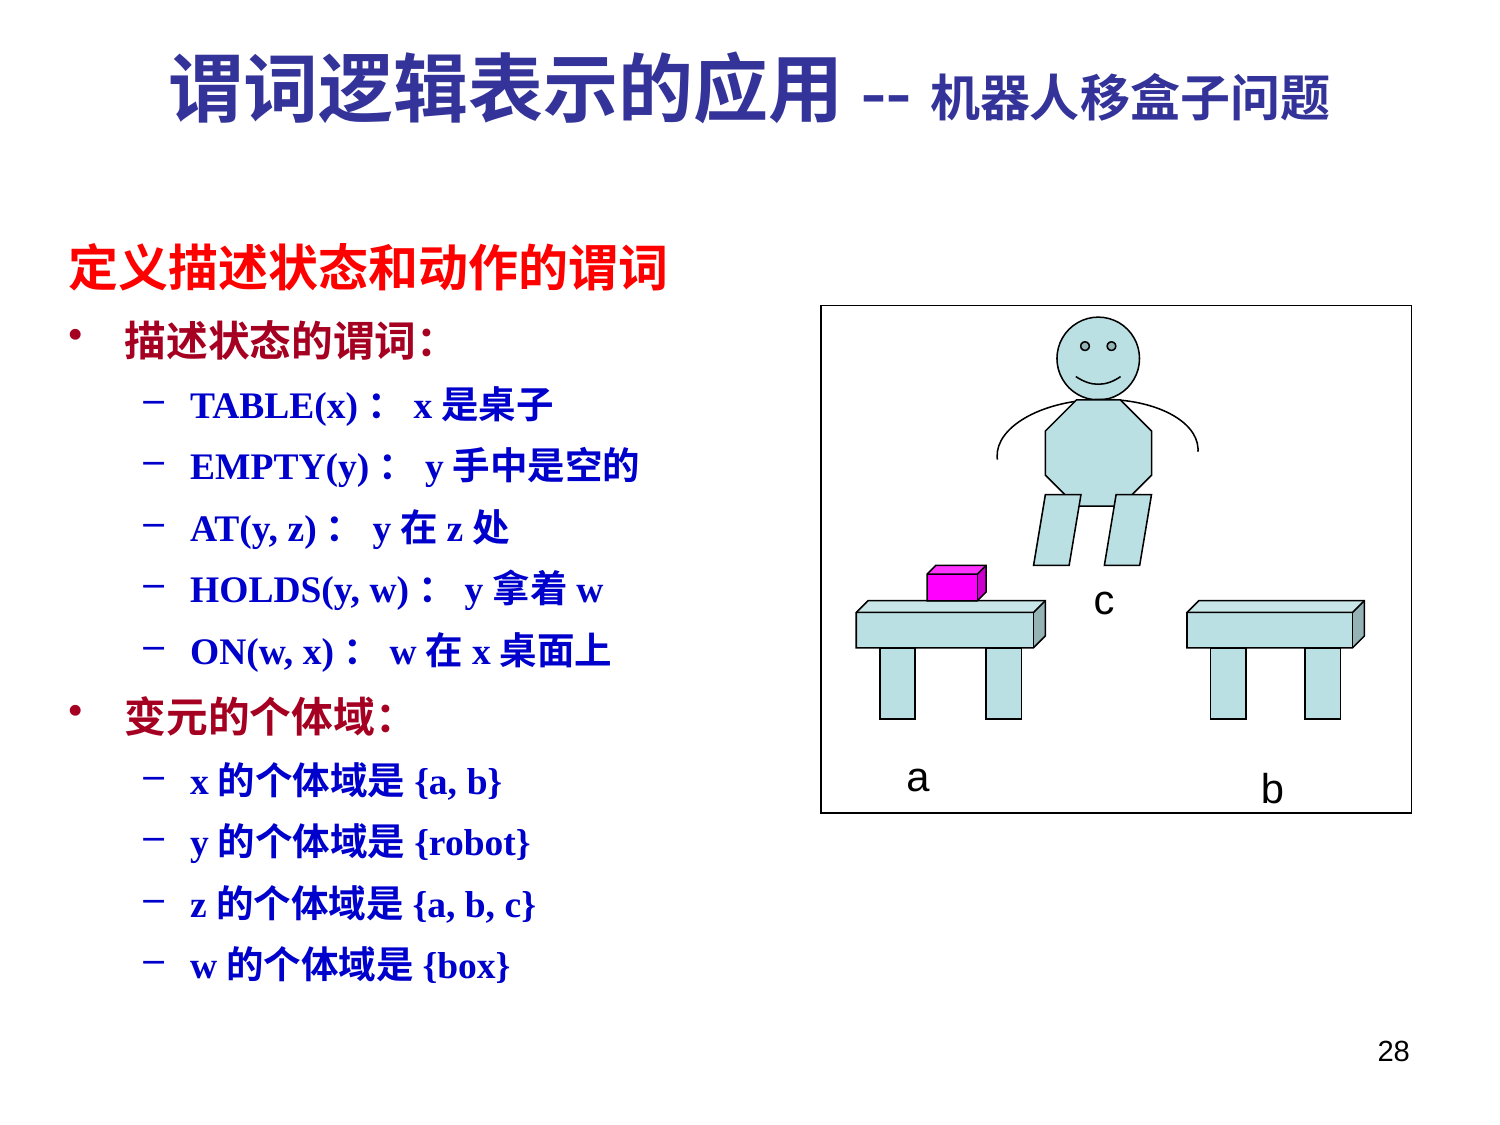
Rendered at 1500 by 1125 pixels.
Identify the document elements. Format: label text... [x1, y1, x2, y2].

slide_number 28 [1074, 1024, 1425, 1103]
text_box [820, 305, 1412, 820]
title 谓词逻辑表示的应用--机器人移盒子问题 [48, 0, 1450, 173]
list 定义描述状态和动作的谓词 描述状态的谓词： TABLE(x)：x是桌子 EMPTY(y)：y手中是空的 AT(y, z)：y在z处 HOLDS(y, w)：y拿着w ON(w, x)：w在x桌面上 变元的个体域： x的个体域是{a, b} y的个体域是{robot} z的个体域是{a, b, c} w的个体域是{box} [53, 216, 1326, 1079]
